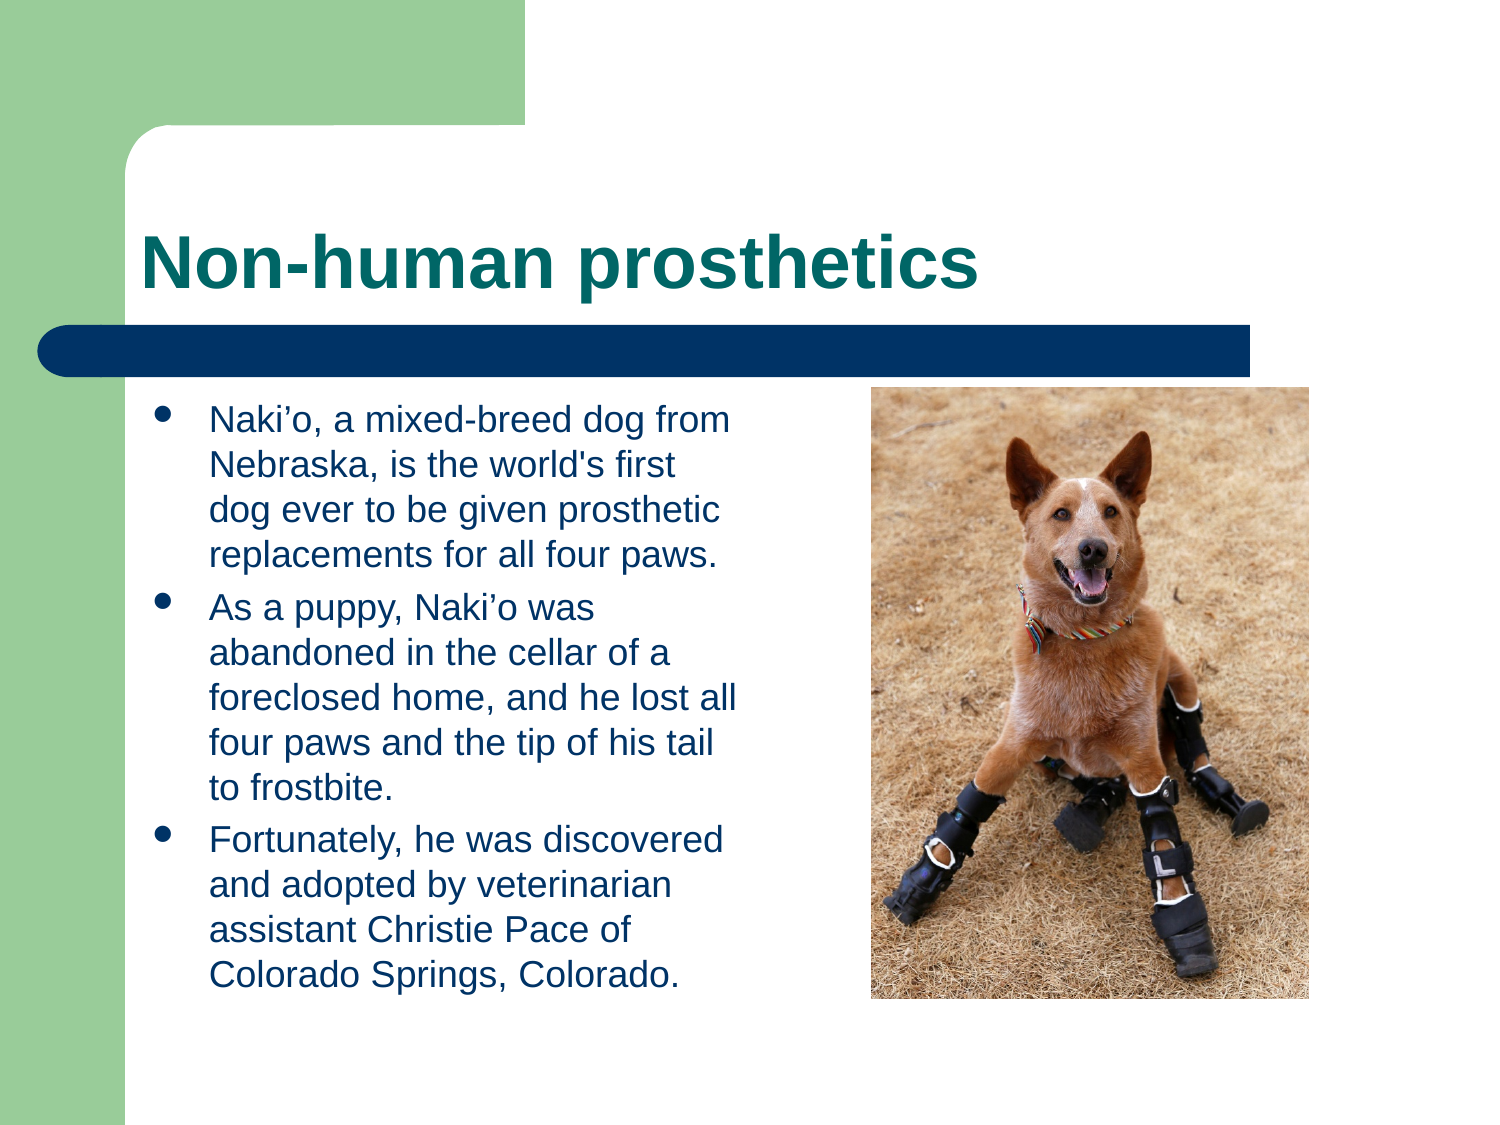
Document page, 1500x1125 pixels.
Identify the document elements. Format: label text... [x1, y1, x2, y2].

title Non-human prosthetics [124, 124, 1426, 313]
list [871, 387, 1309, 999]
list Naki’o, a mixed-breed dog from Nebraska, is the world's first dog ever to be given prosthetic replacements for all four paws. As a puppy, Naki’o was abandoned in the cellar of a foreclosed home, and he lost all four paws and the tip of his tail to frostbite. Fortunately, he was discovered and adopted by veterinarian assistant Christie Pace of Colorado Springs, Colorado. [137, 387, 757, 999]
